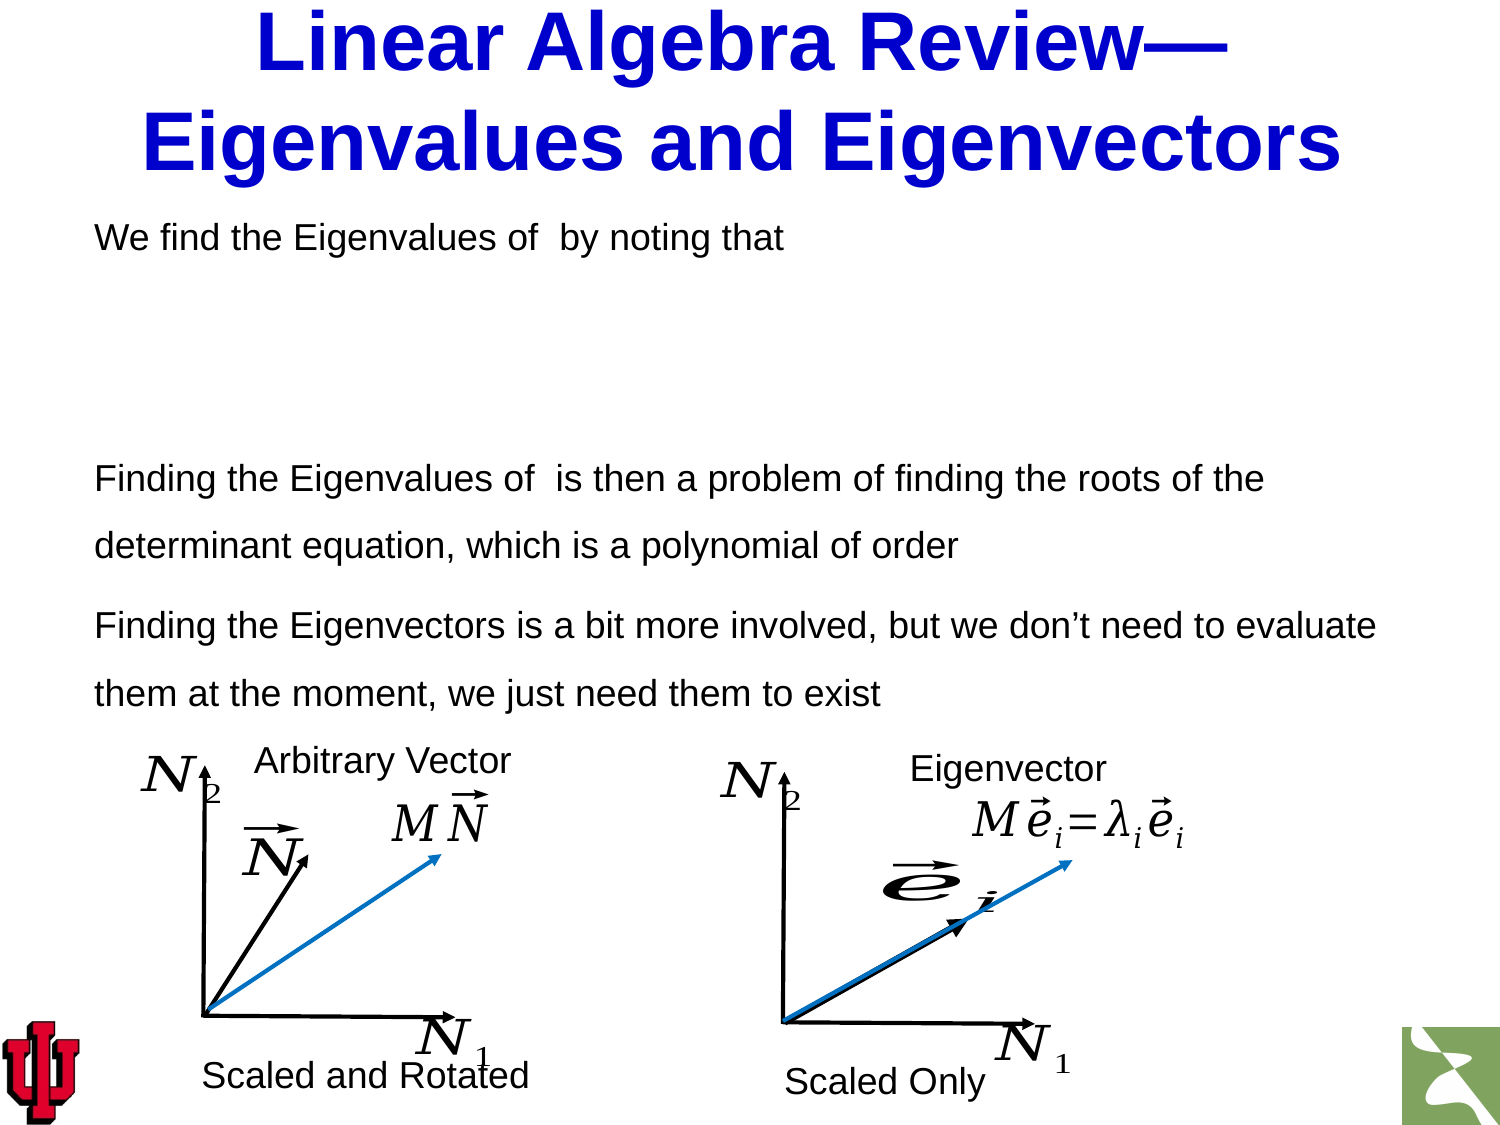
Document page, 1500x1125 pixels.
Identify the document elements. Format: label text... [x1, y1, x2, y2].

picture [0, 1020, 80, 1125]
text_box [717, 755, 1186, 1080]
title Linear Algebra Review—Eigenvalues and Eigenvectors [67, 32, 1418, 143]
picture [1402, 1027, 1500, 1125]
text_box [137, 748, 495, 1073]
